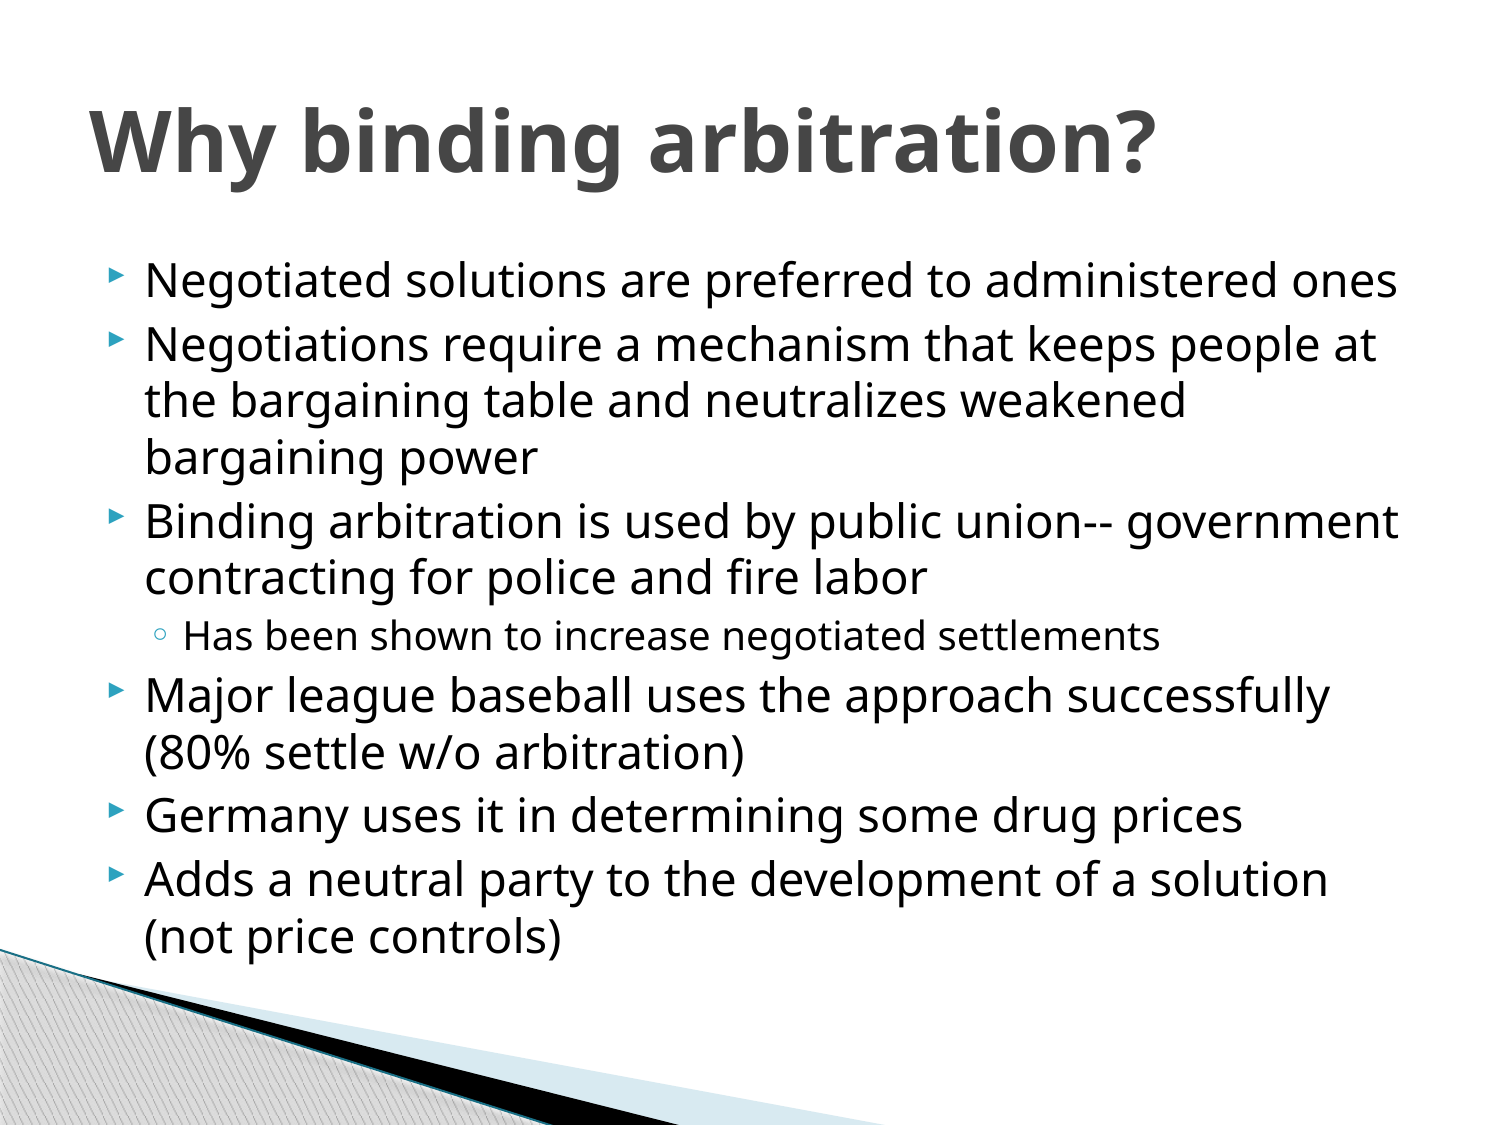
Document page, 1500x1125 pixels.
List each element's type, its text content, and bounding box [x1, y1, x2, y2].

list Negotiated solutions are preferred to administered ones Negotiations require a mechanism that keeps people at the bargaining table and neutralizes weakened bargaining power Binding arbitration is used by public union-- government contracting for police and fire labor Has been shown to increase negotiated settlements Major league baseball uses the approach successfully (80% settle w/o arbitration) Germany uses it in determining some drug prices Adds a neutral party to the development of a solution (not price controls) [75, 243, 1425, 986]
title Why binding arbitration? [75, 45, 1425, 233]
